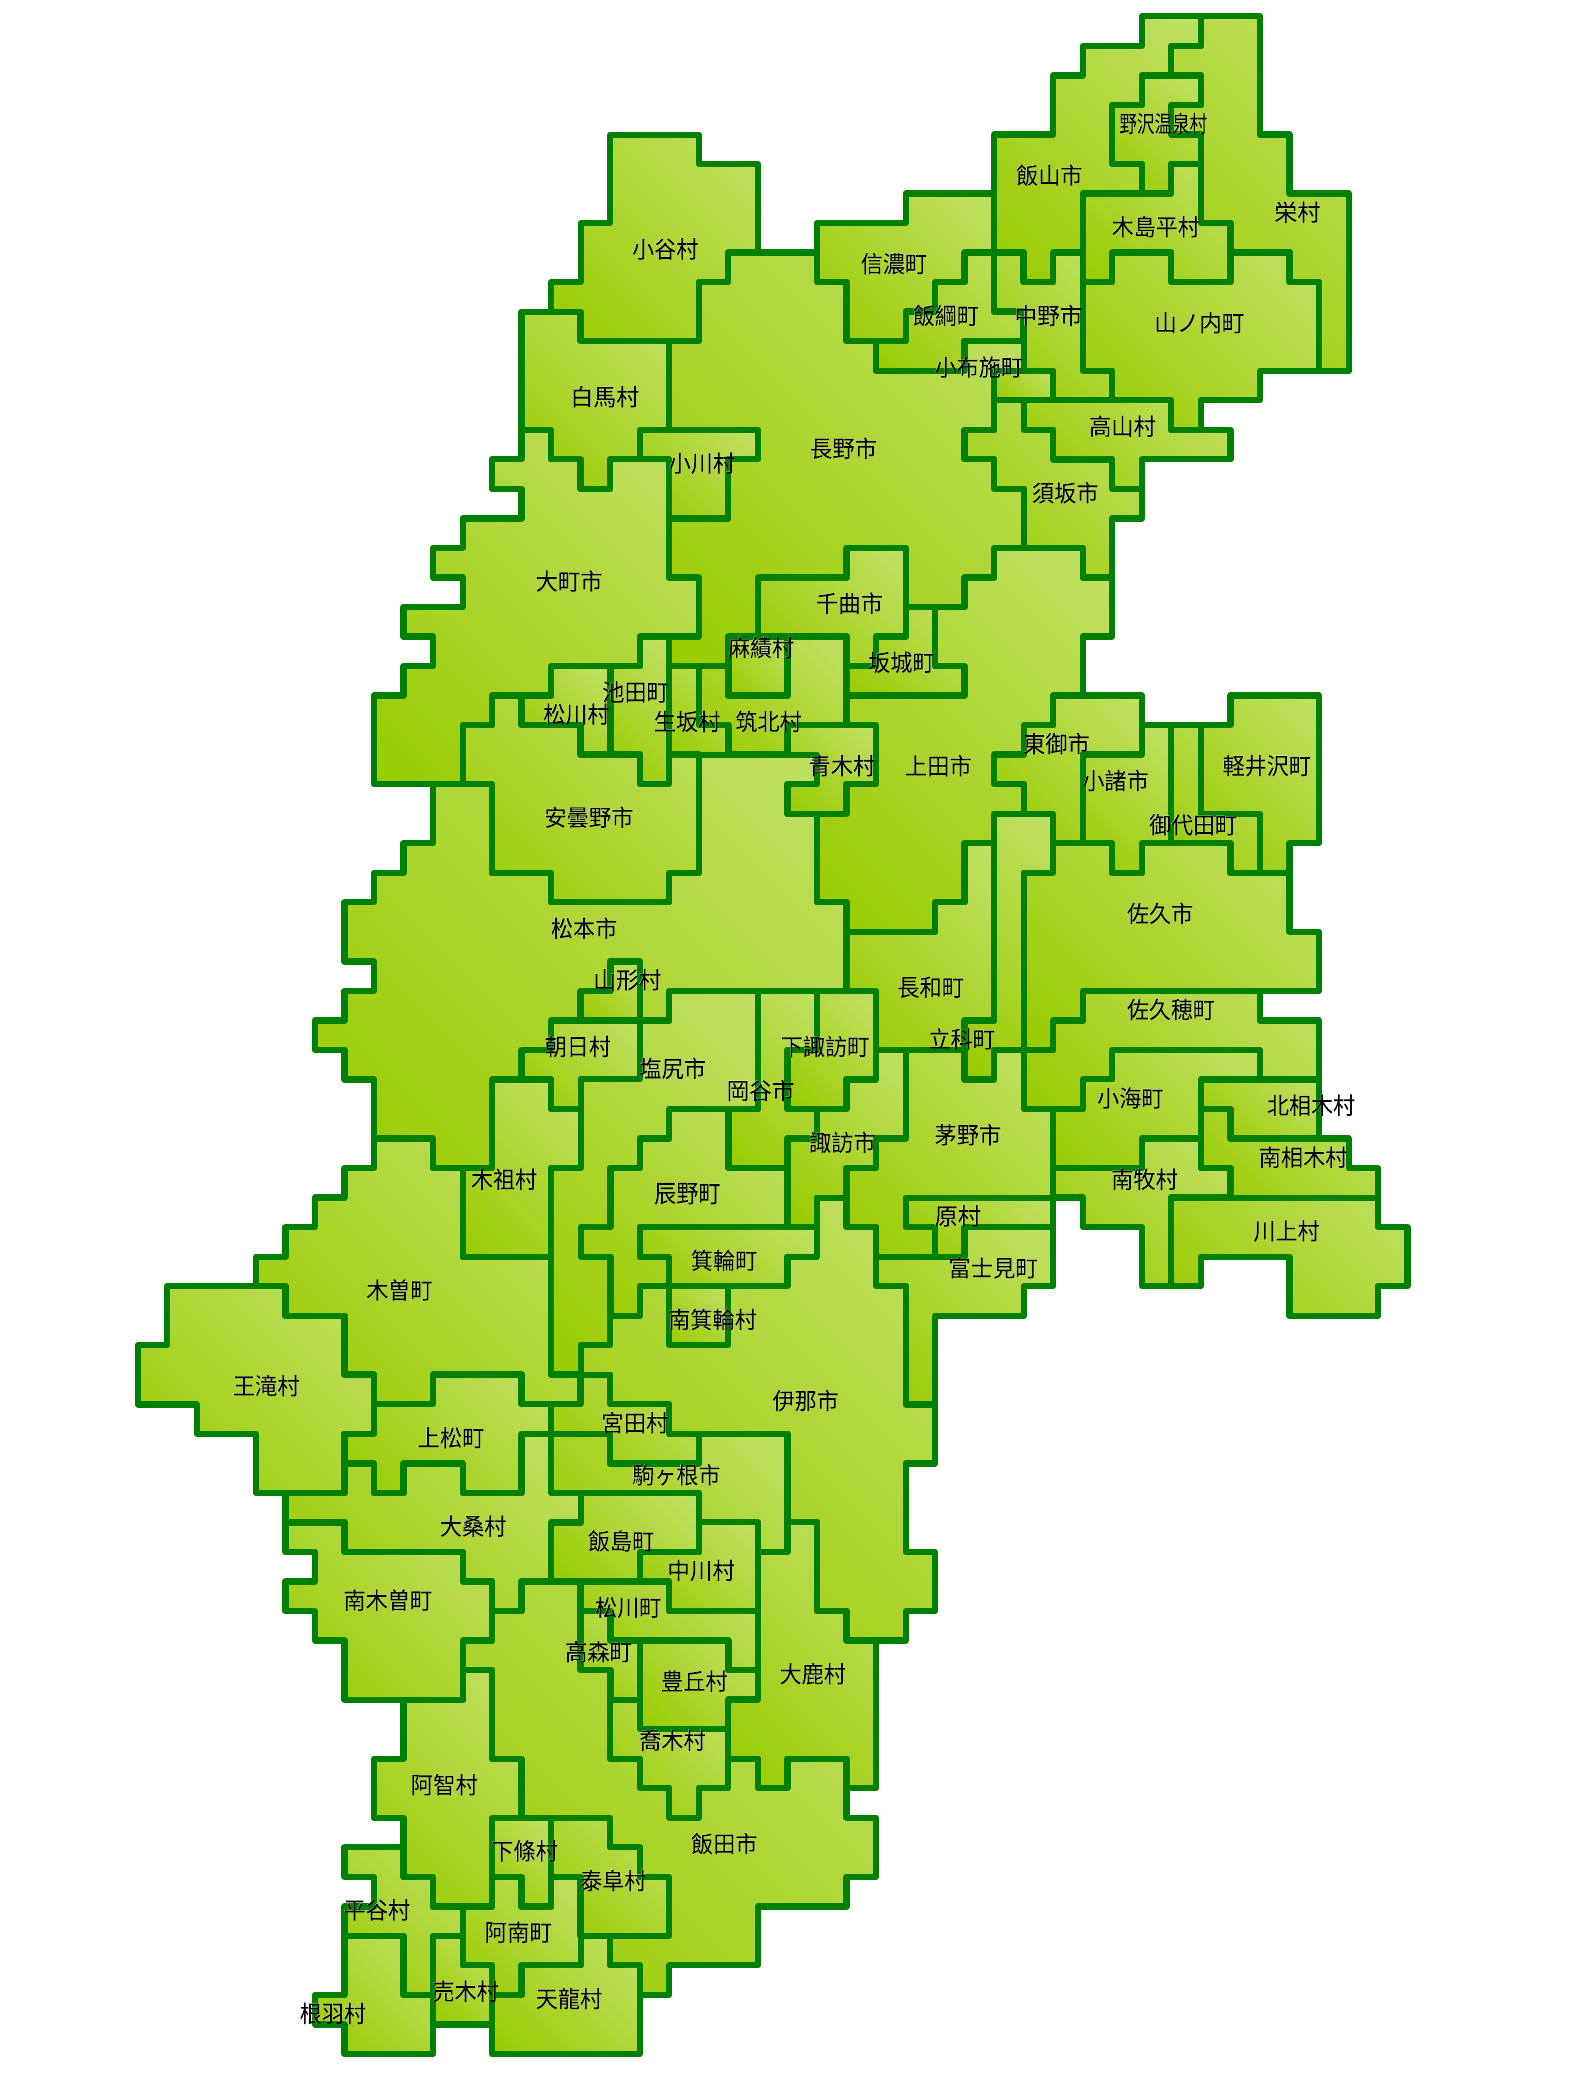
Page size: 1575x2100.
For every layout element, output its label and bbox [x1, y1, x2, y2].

text_box [1023, 732, 1089, 755]
text_box [1016, 304, 1082, 327]
text_box [1082, 769, 1149, 792]
text_box [1111, 215, 1200, 238]
text_box [344, 1588, 432, 1612]
text_box [669, 1307, 757, 1331]
text_box [934, 1204, 981, 1227]
text_box [728, 1079, 794, 1102]
text_box [654, 710, 720, 733]
text_box [595, 968, 661, 991]
text_box [779, 1662, 846, 1685]
text_box [602, 680, 669, 703]
text_box [1111, 1167, 1178, 1191]
text_box [912, 304, 979, 327]
text_box [897, 975, 964, 999]
text_box [418, 1426, 484, 1449]
text_box [1097, 1086, 1163, 1109]
text_box [595, 1596, 661, 1619]
text_box [1126, 998, 1215, 1021]
text_box [691, 1248, 757, 1272]
text_box [781, 1035, 869, 1058]
text_box [654, 1182, 720, 1205]
text_box [587, 1529, 654, 1552]
text_box [536, 569, 602, 593]
text_box [868, 650, 934, 674]
text_box [810, 436, 877, 460]
text_box [632, 1463, 720, 1486]
text_box [934, 1123, 1001, 1146]
text_box [1259, 1145, 1348, 1169]
text_box [632, 237, 698, 260]
text_box [639, 1728, 706, 1752]
text_box [344, 1898, 410, 1921]
text_box [536, 1987, 602, 2010]
text_box [471, 1167, 537, 1191]
text_box [565, 1640, 632, 1663]
text_box [860, 252, 927, 275]
text_box [544, 1035, 611, 1058]
text_box [1253, 1219, 1320, 1242]
text_box [366, 1278, 432, 1301]
text_box [1089, 414, 1156, 438]
text_box [543, 702, 610, 726]
text_box [728, 636, 794, 659]
text_box [661, 1669, 728, 1693]
text_box [432, 1979, 499, 2003]
text_box [772, 1389, 838, 1412]
text_box [928, 1027, 995, 1050]
text_box [233, 1374, 300, 1397]
text_box [573, 385, 639, 408]
text_box [550, 916, 617, 940]
text_box [905, 754, 971, 777]
text_box [485, 1920, 552, 1944]
text_box [602, 1411, 669, 1434]
text_box [809, 1130, 875, 1154]
text_box [691, 1832, 757, 1855]
text_box [1016, 163, 1082, 187]
text_box [580, 1869, 646, 1892]
text_box [1126, 902, 1193, 925]
text_box [1274, 200, 1321, 224]
text_box [735, 710, 802, 733]
text_box [299, 2001, 366, 2025]
text_box [440, 1514, 506, 1538]
text_box [816, 591, 883, 615]
text_box [668, 1559, 735, 1582]
text_box [668, 451, 735, 475]
text_box [137, 16, 1408, 2055]
text_box [545, 805, 633, 829]
text_box [1156, 311, 1244, 334]
text_box [1119, 112, 1207, 135]
text_box [934, 355, 1023, 378]
text_box [1148, 813, 1237, 836]
text_box [411, 1773, 478, 1796]
text_box [809, 754, 875, 777]
text_box [639, 1056, 706, 1080]
text_box [1222, 754, 1311, 777]
text_box [491, 1839, 558, 1862]
text_box [949, 1256, 1038, 1279]
text_box [1267, 1093, 1355, 1117]
text_box [1032, 481, 1098, 504]
